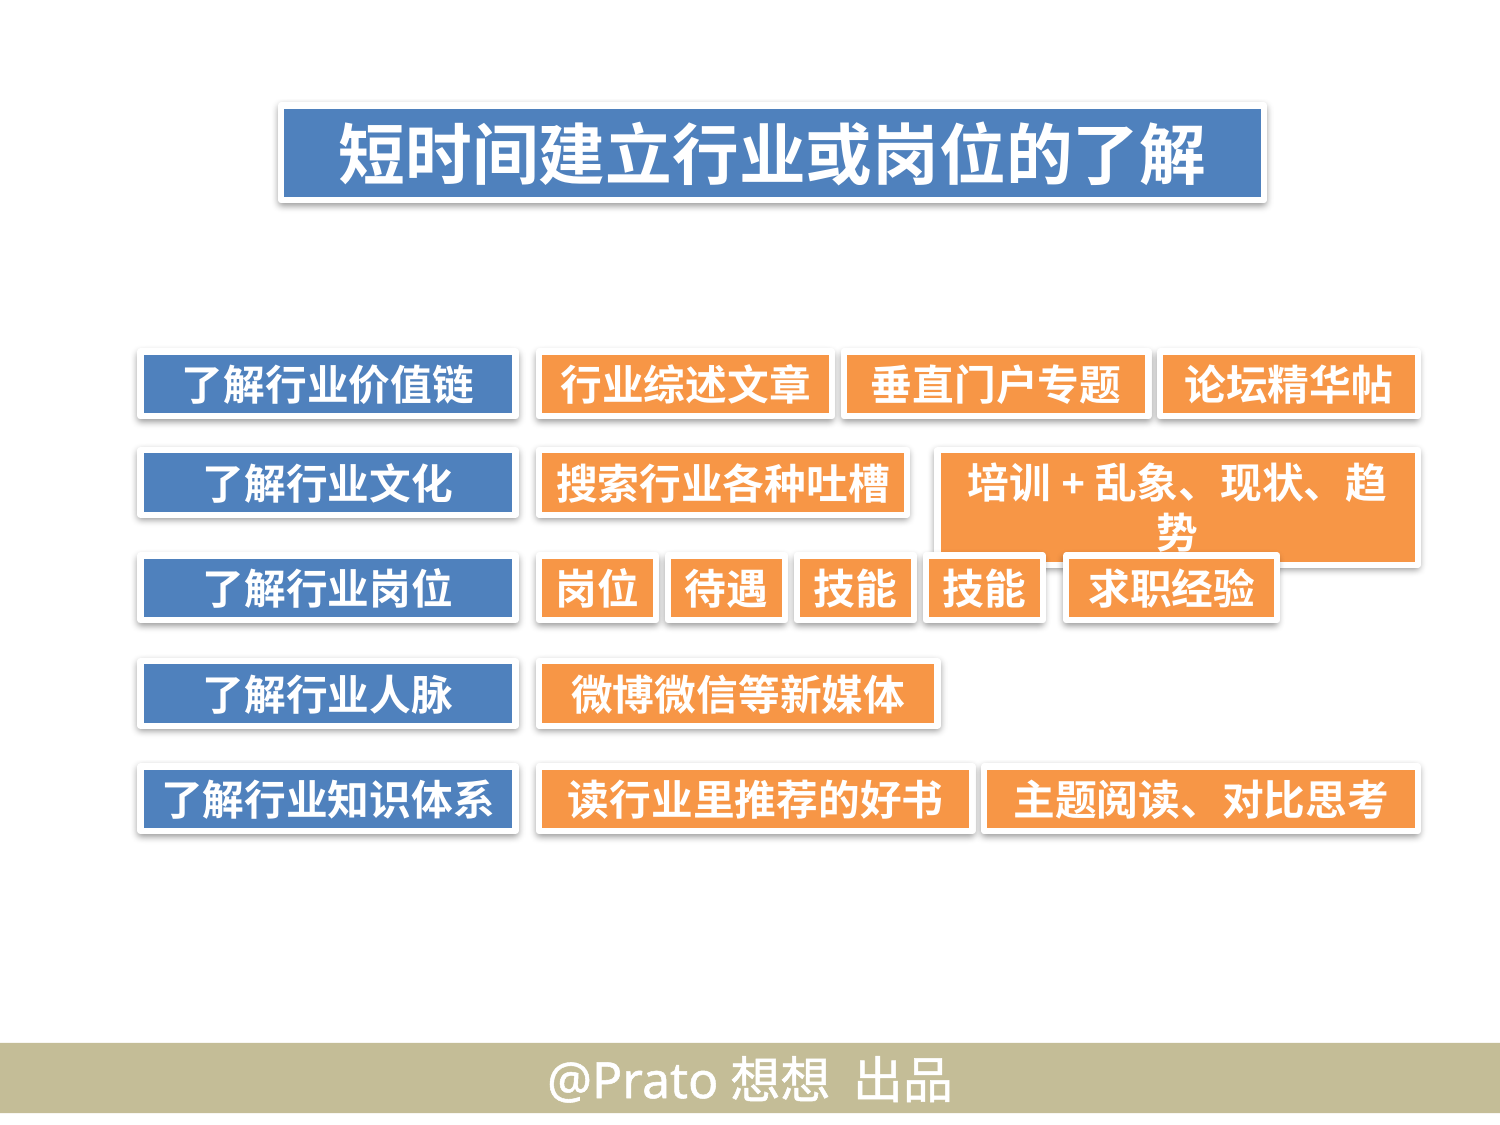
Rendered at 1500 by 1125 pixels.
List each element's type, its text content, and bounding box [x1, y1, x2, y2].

text_box 短时间建立行业或岗位的了解 [278, 102, 1267, 203]
text_box 微博微信等新媒体 [536, 658, 941, 729]
text_box 了解行业价值链 [137, 348, 519, 419]
text_box 了解行业岗位 [137, 552, 519, 623]
text_box 待遇 [665, 552, 788, 623]
text_box 论坛精华帖 [1157, 348, 1421, 419]
text_box 技能 [923, 552, 1046, 623]
text_box 了解行业文化 [137, 447, 519, 518]
text_box 了解行业知识体系 [137, 763, 519, 834]
text_box 培训+乱象、现状、趋势 [934, 447, 1421, 568]
text_box 读行业里推荐的好书 [536, 763, 976, 834]
text_box 了解行业人脉 [137, 658, 519, 729]
text_box 技能 [794, 552, 917, 623]
text_box 主题阅读、对比思考 [981, 763, 1421, 834]
text_box 搜索行业各种吐槽 [536, 447, 910, 518]
text_box 岗位 [536, 552, 659, 623]
text_box 求职经验 [1063, 552, 1280, 623]
text_box @Prato想想 出品 [0, 1041, 1500, 1115]
text_box 行业综述文章 [536, 348, 835, 419]
text_box 垂直门户专题 [841, 348, 1152, 419]
